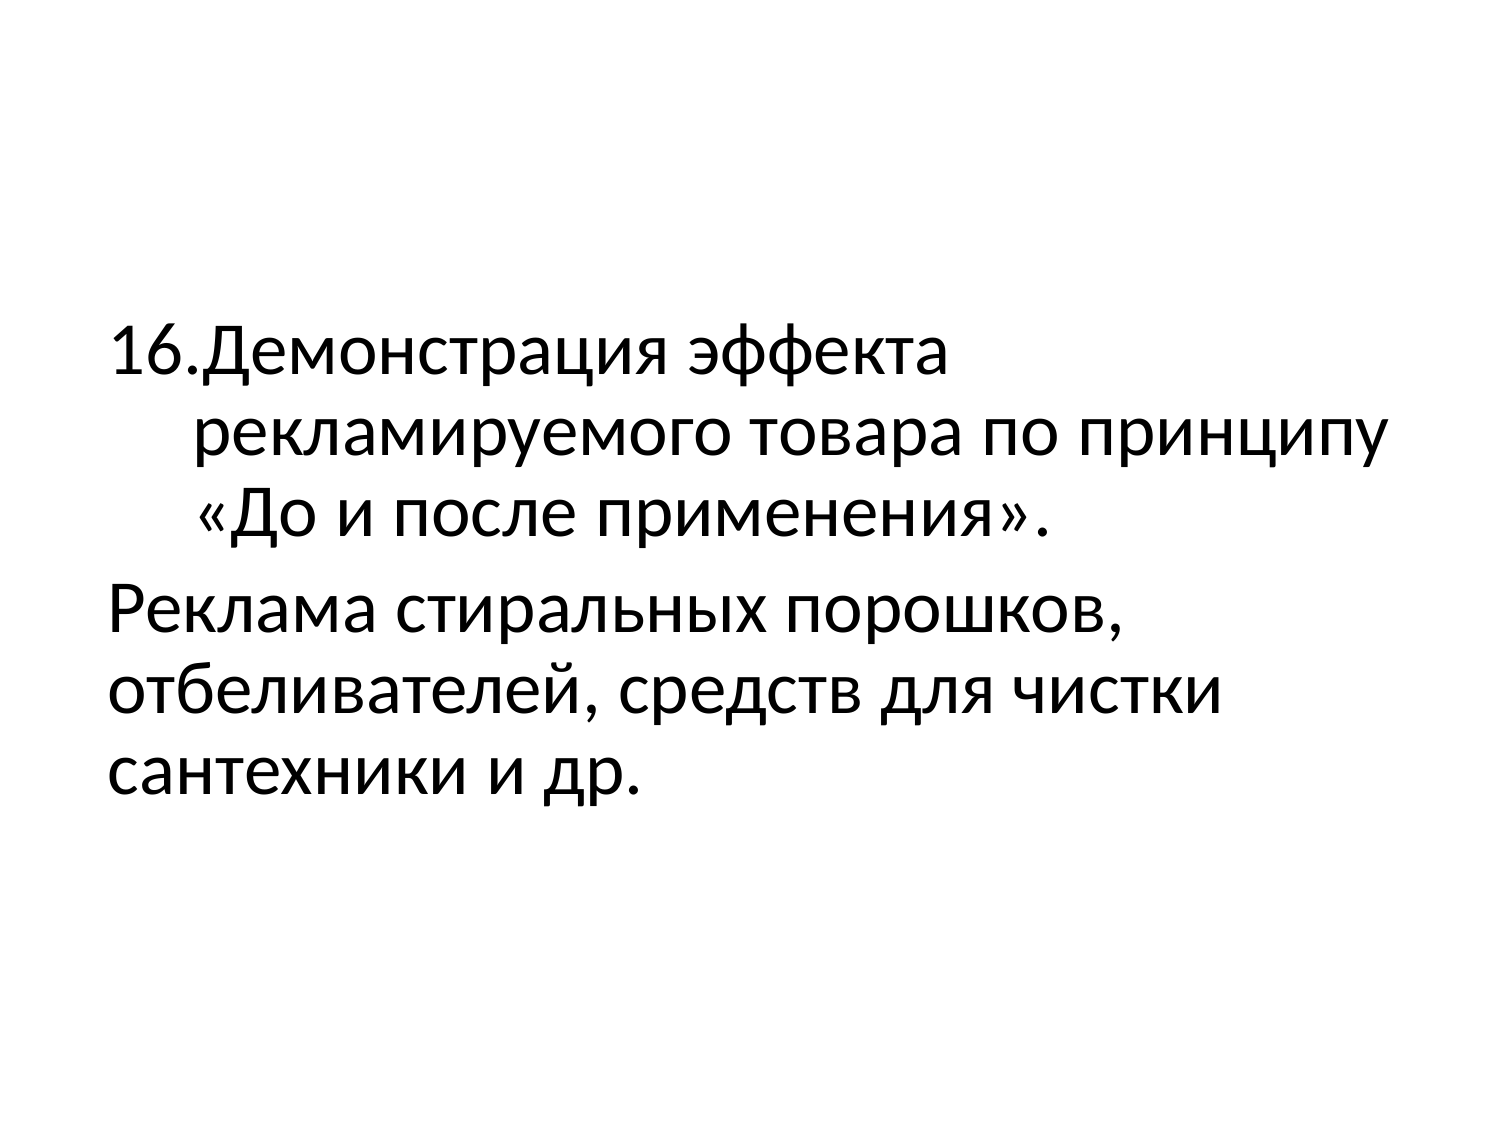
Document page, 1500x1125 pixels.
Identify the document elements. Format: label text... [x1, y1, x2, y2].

list Демонстрация эффекта рекламируемого товара по принципу «До и после применения». Реклама стиральных порошков, отбеливателей, средств для чистки сантехники и др. [75, 196, 1425, 1079]
